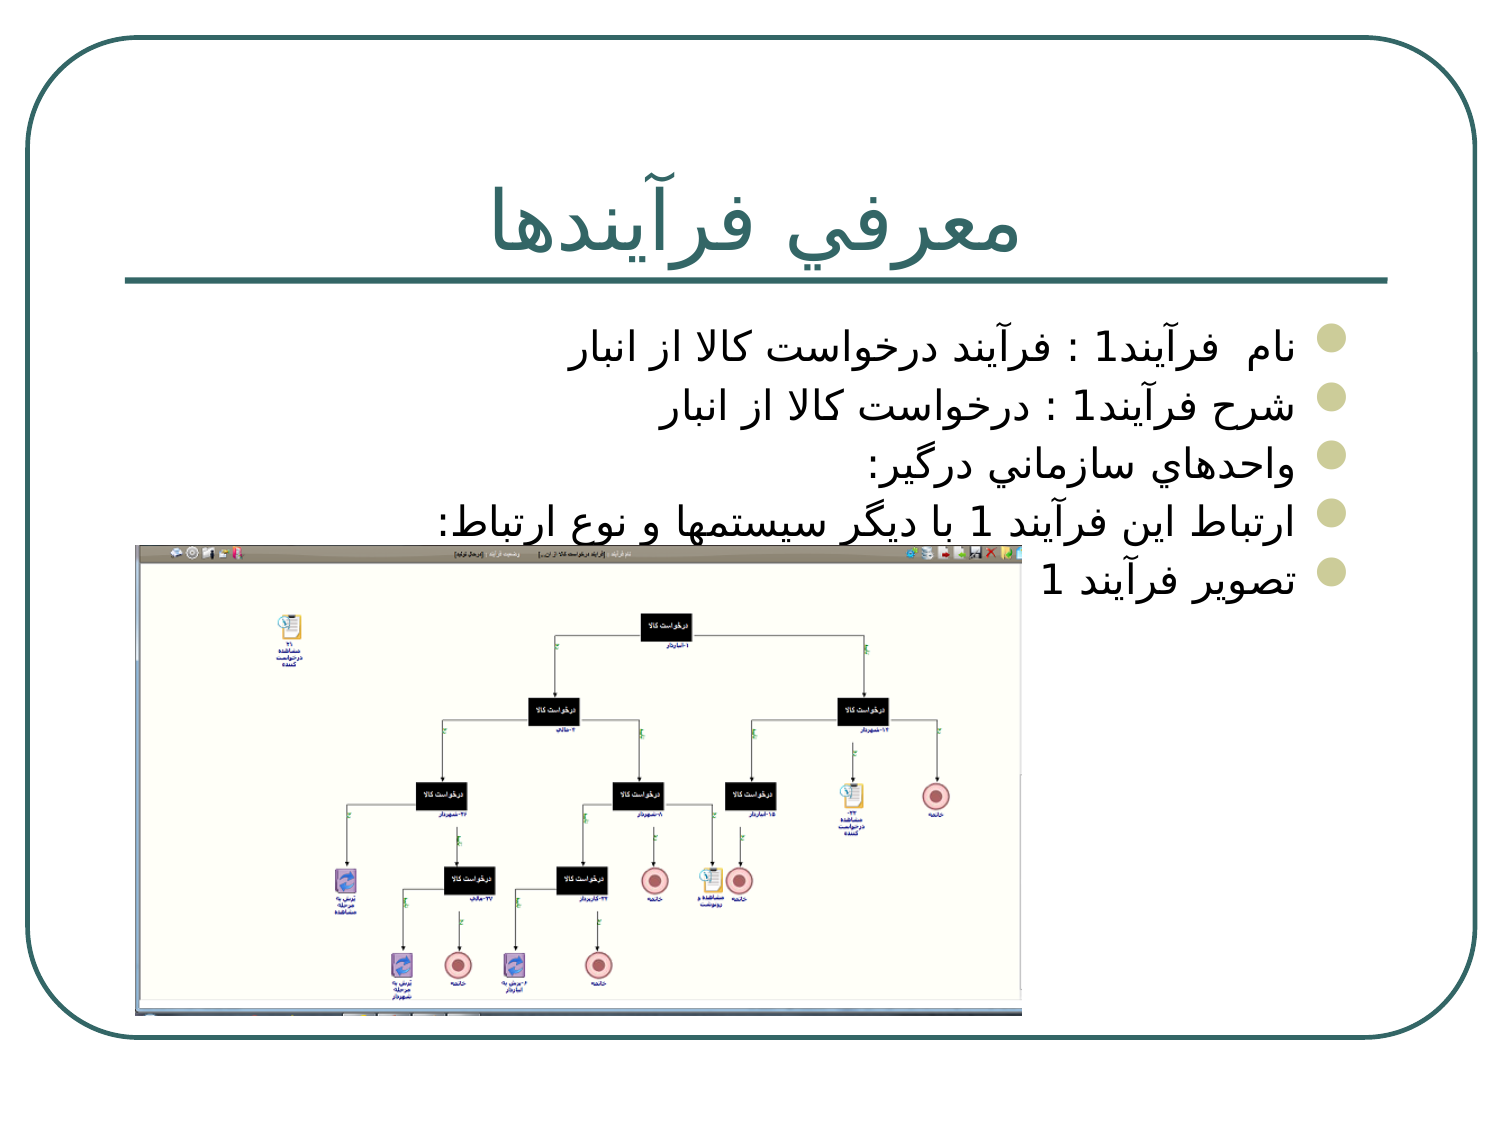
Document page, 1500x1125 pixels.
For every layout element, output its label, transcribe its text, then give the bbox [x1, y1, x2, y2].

title معرفي فرآيندها [125, 87, 1388, 275]
list نام فرآيند1 : فرآیند درخواست کالا از انبار شرح فرآيند1 : درخواست کالا از انبار واحدهاي سازماني درگير: ارتباط اين فرآيند 1 با ديگر سيستمها و نوع ارتباط: تصوير فرآيند 1 : [125, 312, 1388, 975]
picture [135, 545, 1022, 1017]
